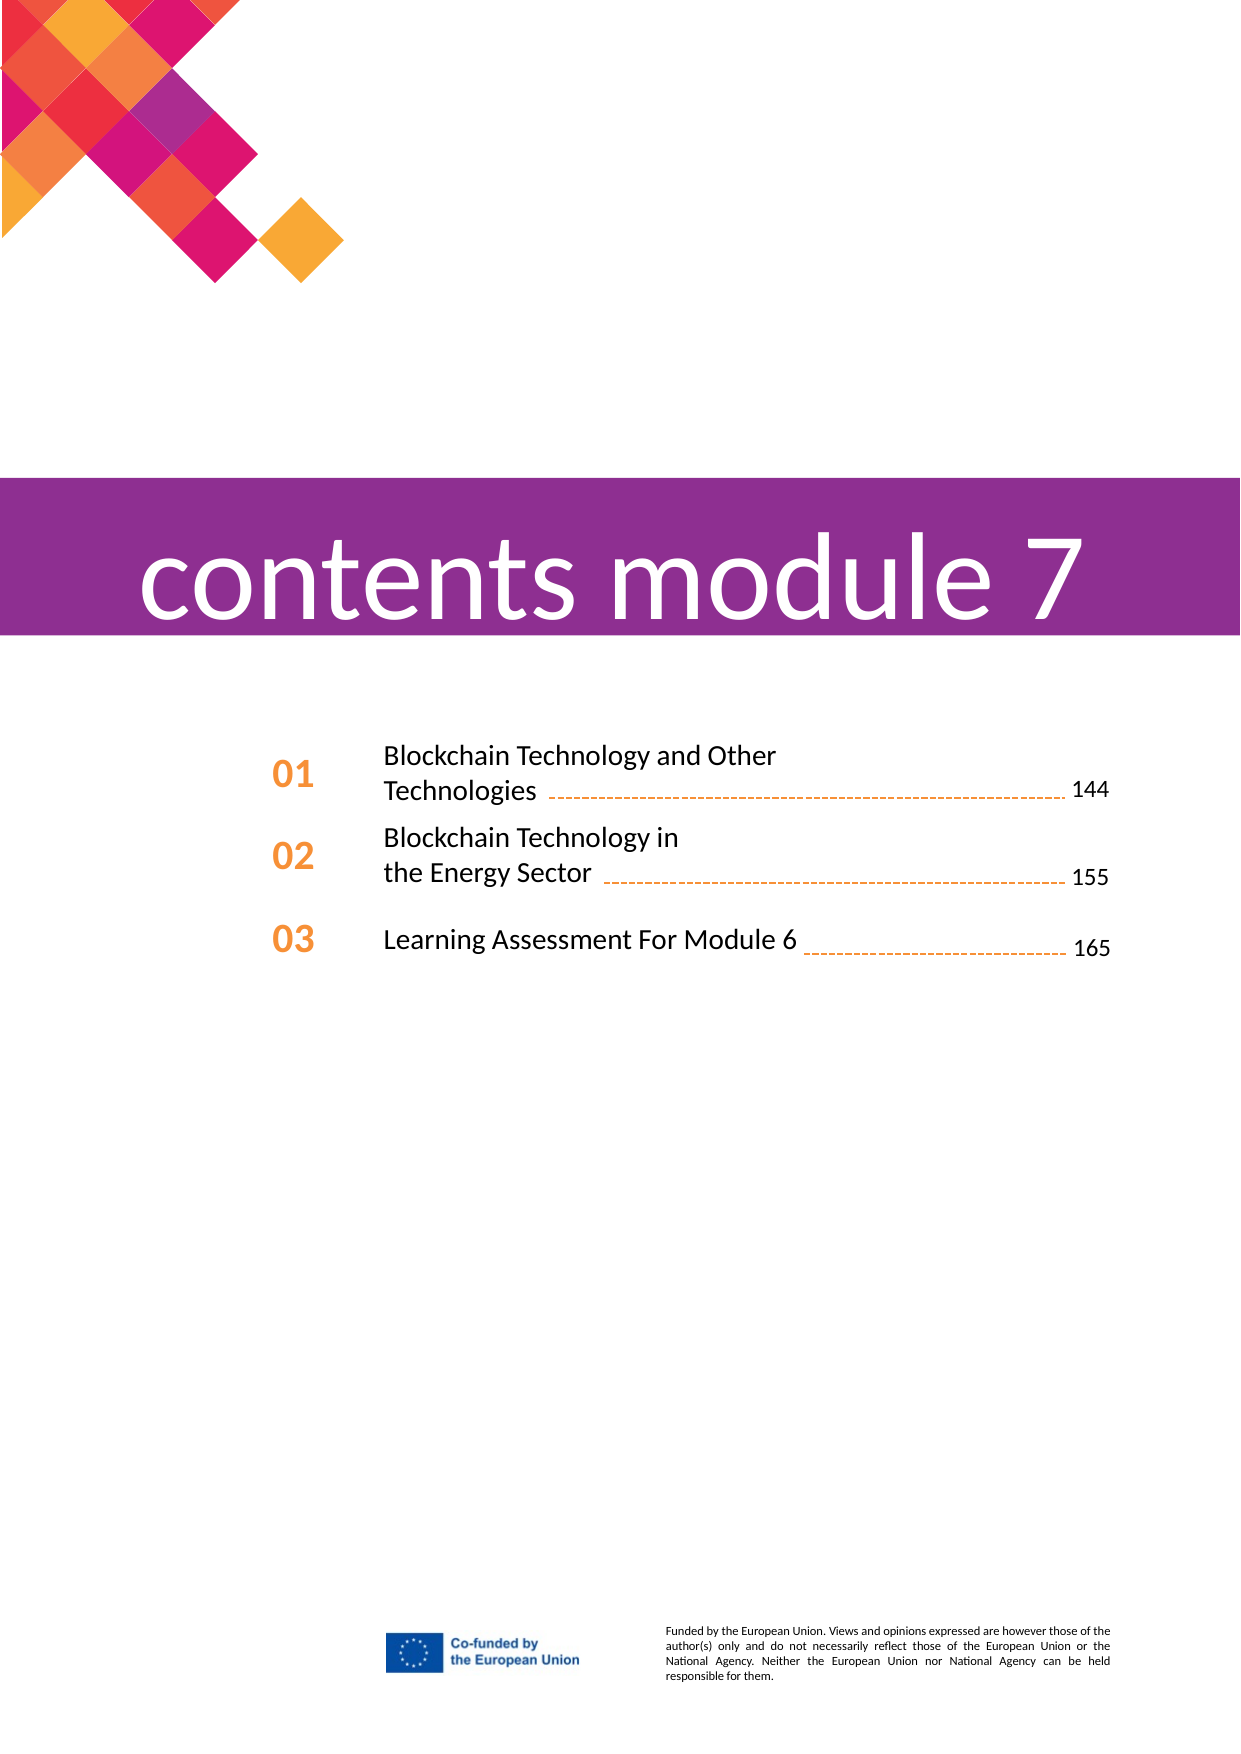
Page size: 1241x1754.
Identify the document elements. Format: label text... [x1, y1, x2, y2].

list Learning Assessment For Module 6 [368, 909, 951, 967]
list Blockchain Technology and Other Technologies [368, 742, 1021, 800]
text_box contents module 7 [123, 486, 1175, 647]
list Blockchain Technology in the Energy Sector [368, 824, 951, 882]
text_box 165 [1051, 917, 1127, 976]
text_box 155 [1050, 846, 1125, 905]
picture [386, 1630, 581, 1676]
list 03 [240, 906, 347, 965]
text_box 144 [1050, 758, 1125, 816]
list 01 [240, 742, 347, 800]
list 02 [240, 824, 347, 882]
